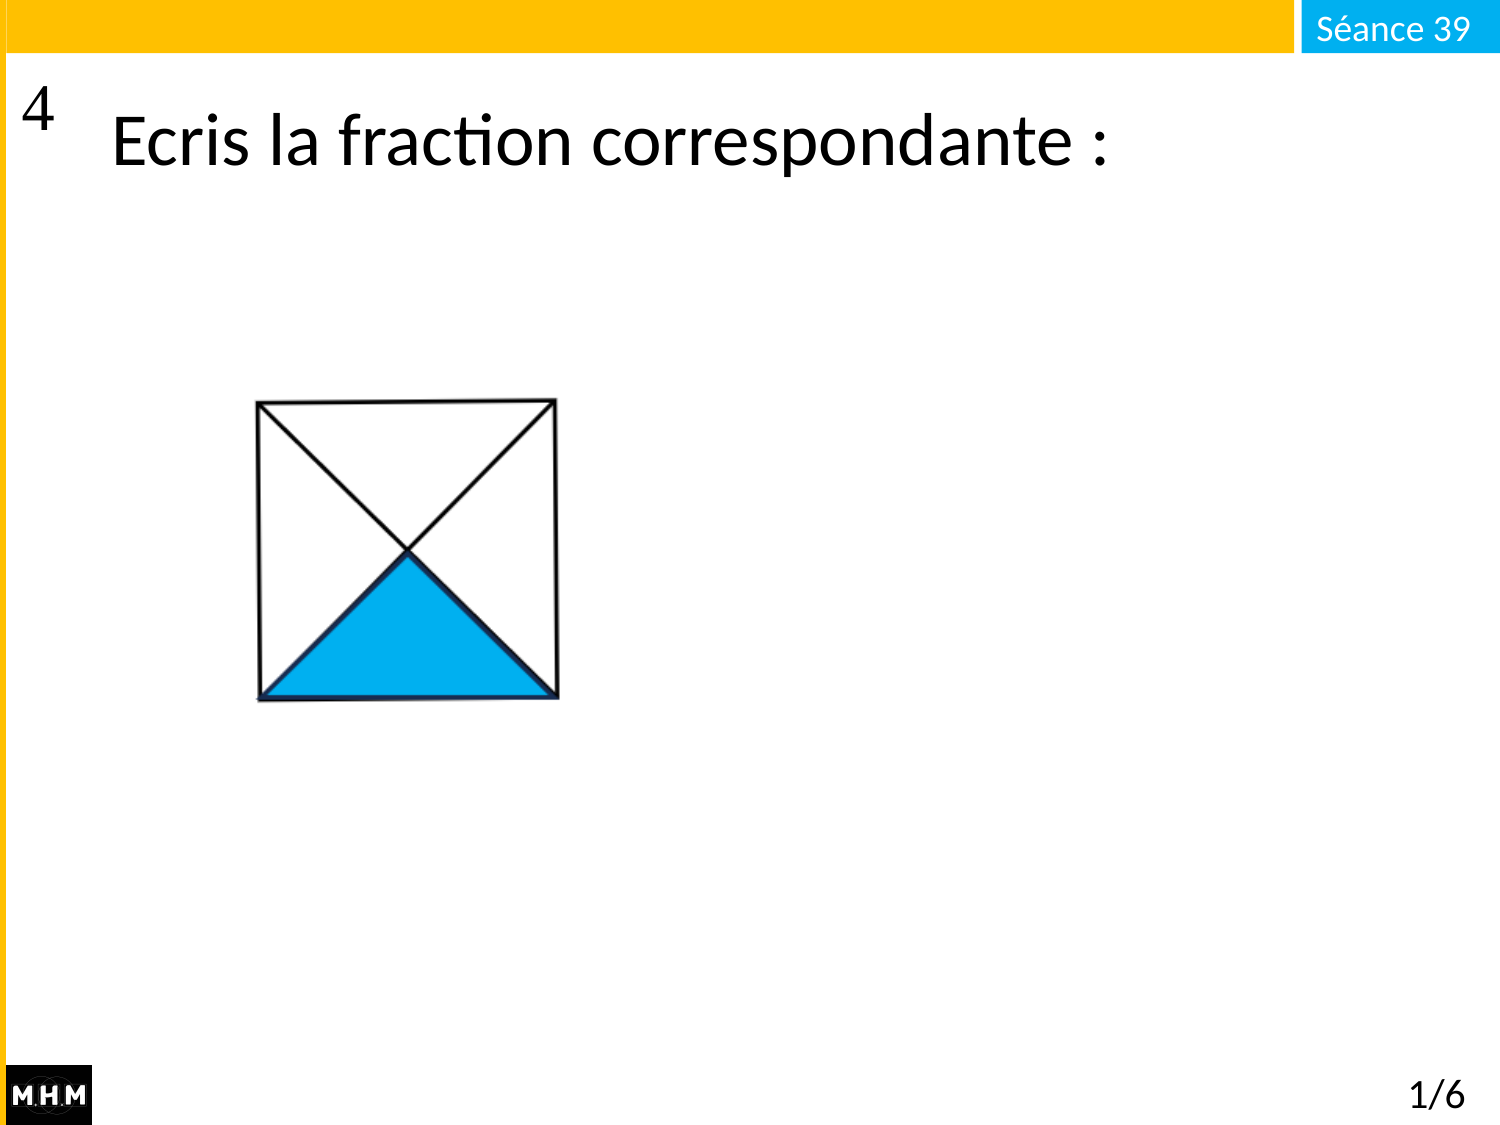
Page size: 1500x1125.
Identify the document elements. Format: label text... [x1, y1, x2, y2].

list 1/6 [1373, 1064, 1500, 1125]
title Ecris la fraction correspondante : [96, 60, 1391, 223]
picture [6, 1065, 92, 1125]
picture [242, 392, 577, 711]
